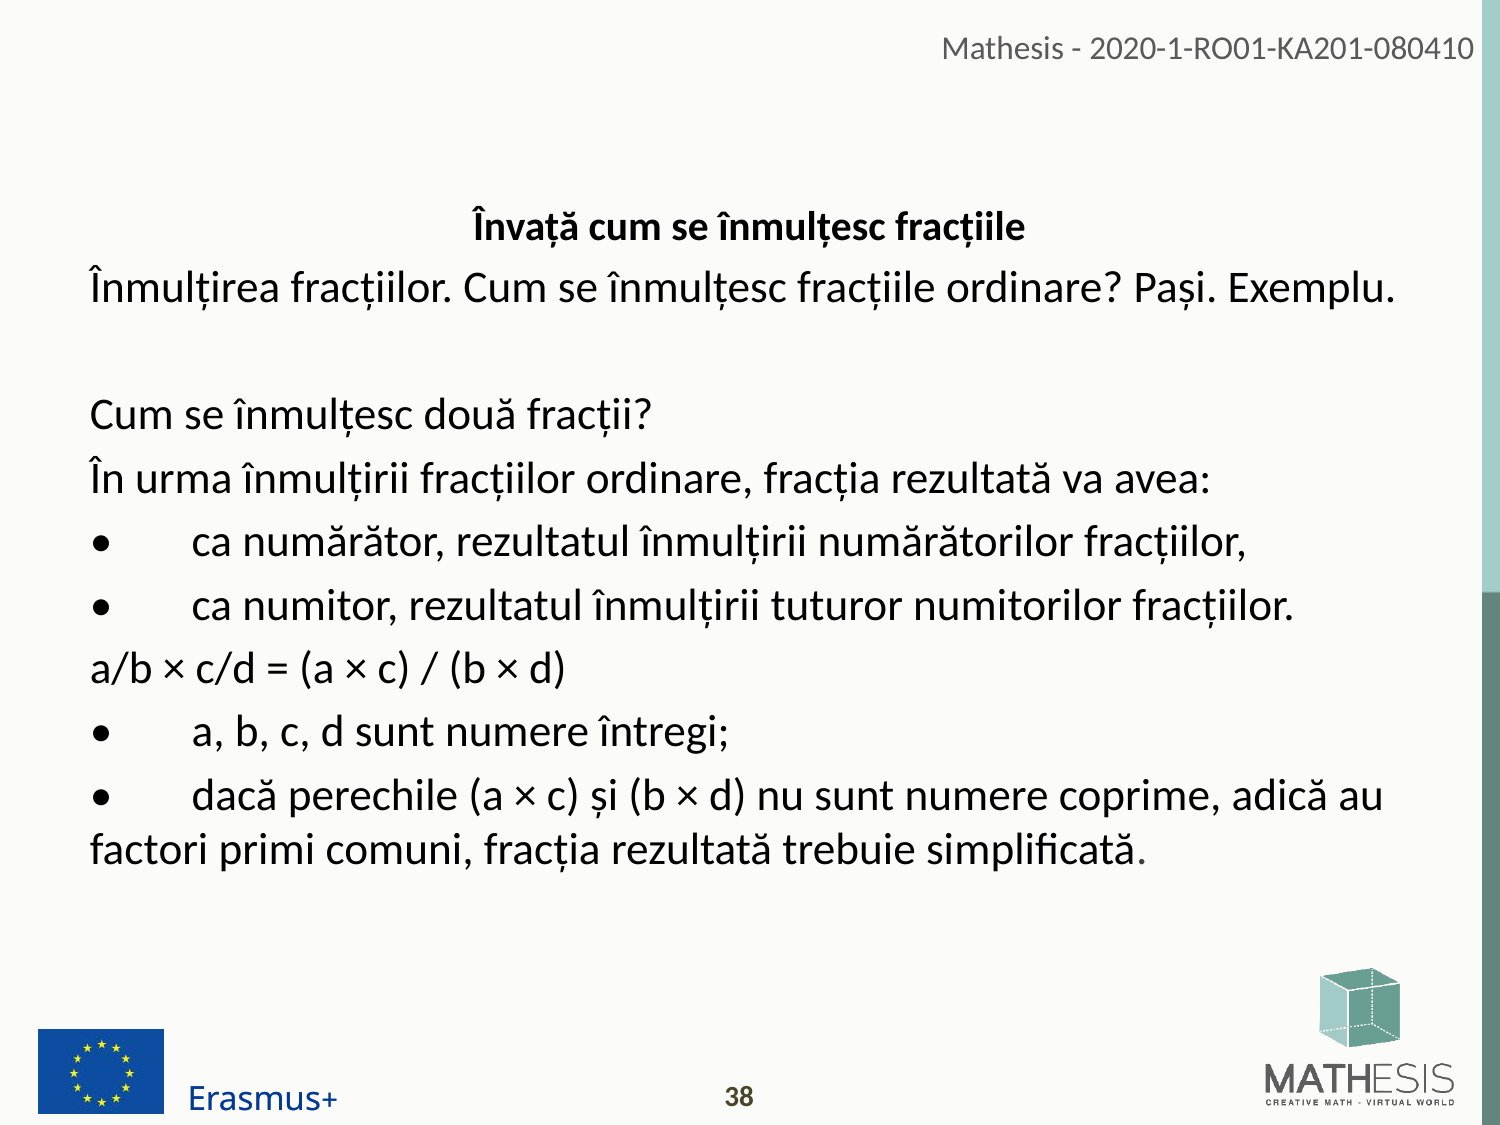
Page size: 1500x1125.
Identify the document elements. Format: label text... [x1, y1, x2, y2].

list Învață cum se înmulțesc fracțiile Înmulțirea fracțiilor. Cum se înmulțesc fracțiile ordinare? Pași. Exemplu. Cum se înmulțesc două fracții? În urma înmulțirii fracțiilor ordinare, fracția rezultată va avea: • ca numărător, rezultatul înmulțirii numărătorilor fracțiilor, • ca numitor, rezultatul înmulțirii tuturor numitorilor fracțiilor. a/b × c/d = (a × c) / (b × d) • a, b, c, d sunt numere întregi; • dacă perechile (a × c) și (b × d) nu sunt numere coprime, adică au factori primi comuni, fracția rezultată trebuie simplificată. [75, 191, 1425, 934]
picture [38, 1029, 164, 1114]
